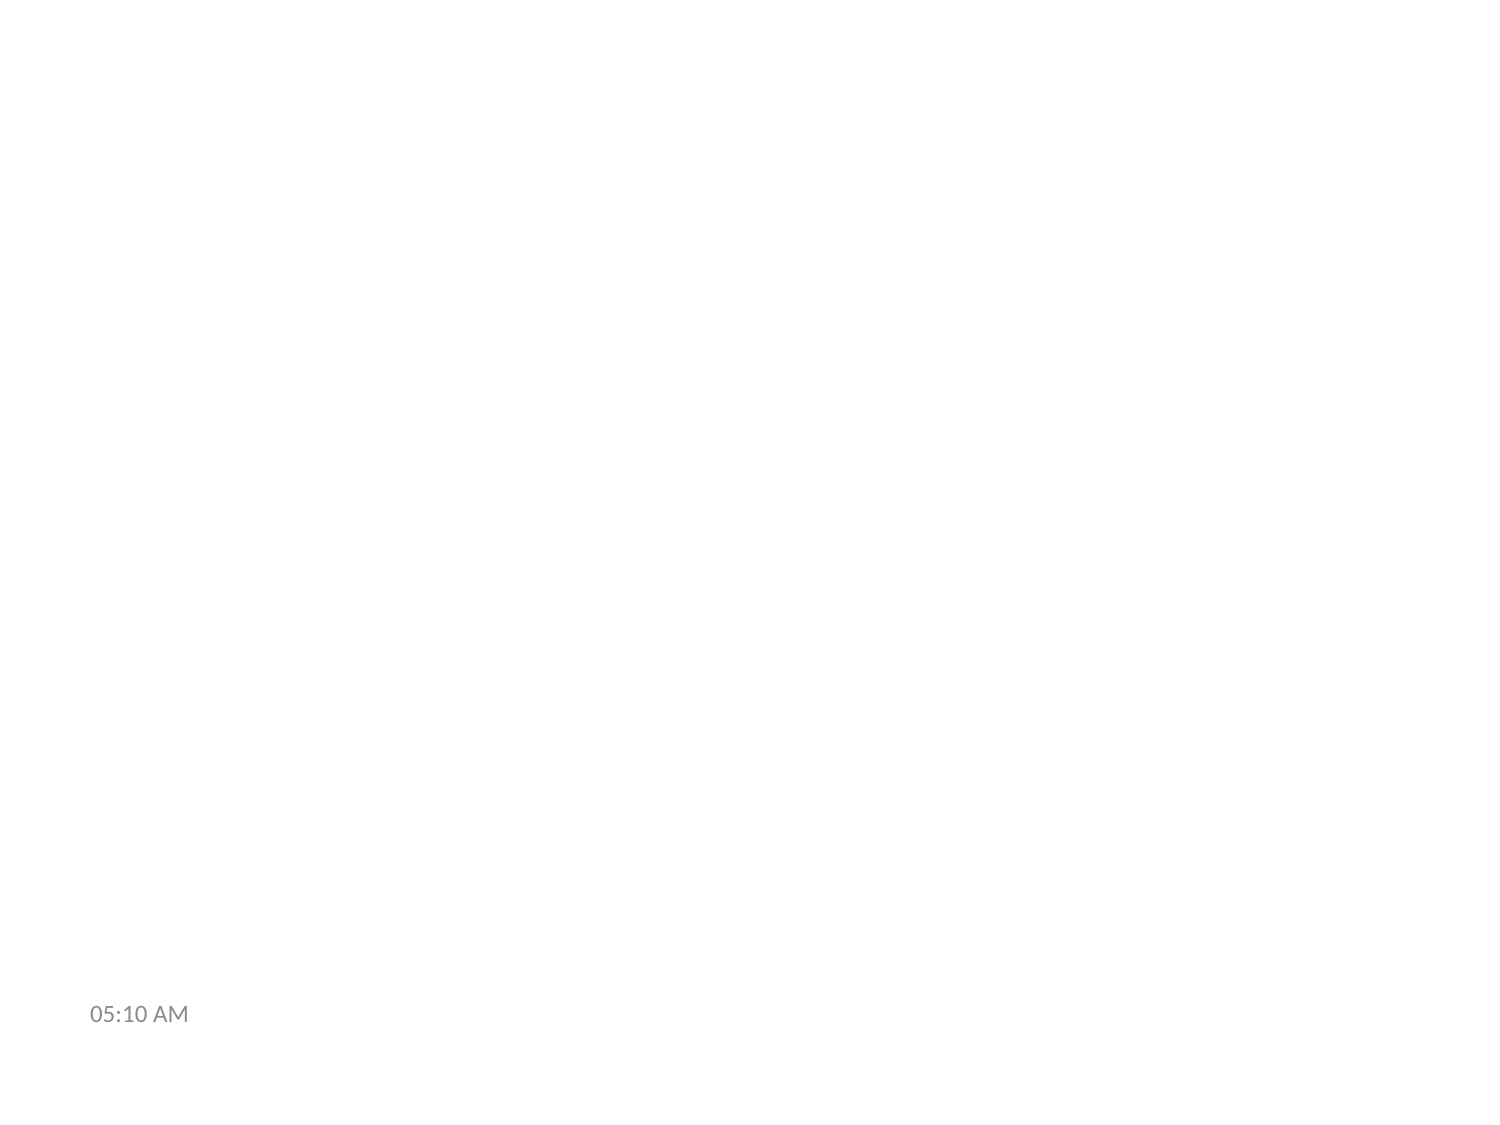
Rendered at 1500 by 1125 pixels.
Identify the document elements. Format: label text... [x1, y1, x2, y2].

text_box 3:35 PM [75, 982, 425, 1043]
